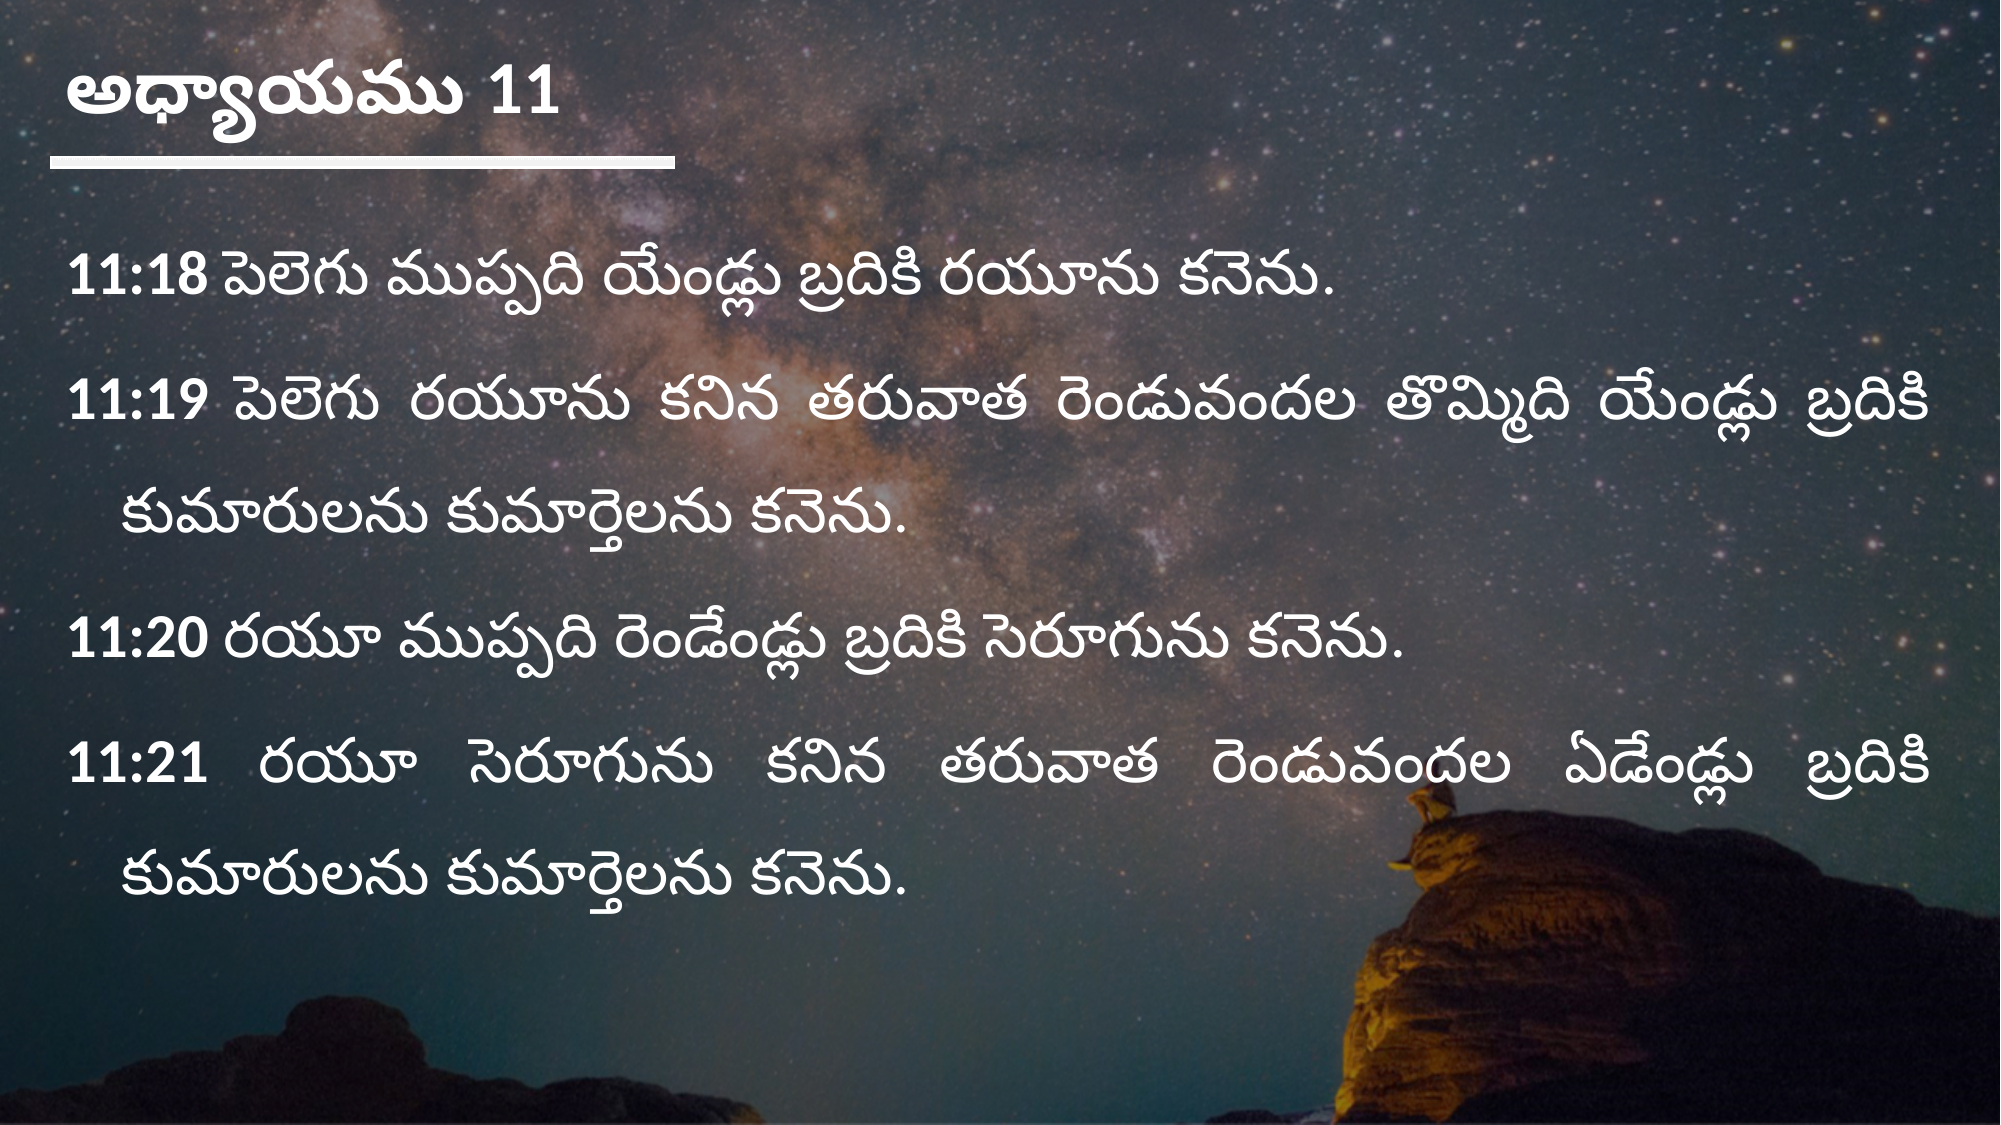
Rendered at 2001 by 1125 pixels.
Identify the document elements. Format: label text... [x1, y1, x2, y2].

list 11:18 పెలెగు ముప్పది యేండ్లు బ్రదికి రయూను కనెను. 11:19 పెలెగు రయూను కనిన తరువాత రెండువందల తొమ్మిది యేండ్లు బ్రదికి కుమారులను కుమార్తెలను కనెను. 11:20 రయూ ముప్పది రెండేండ్లు బ్రదికి సెరూగును కనెను. 11:21 రయూ సెరూగును కనిన తరువాత రెండువందల ఏడేండ్లు బ్రదికి కుమారులను కుమార్తెలను కనెను. [50, 187, 1946, 1063]
title అధ్యాయము 11 [50, 0, 1925, 167]
picture [0, 0, 2000, 1125]
